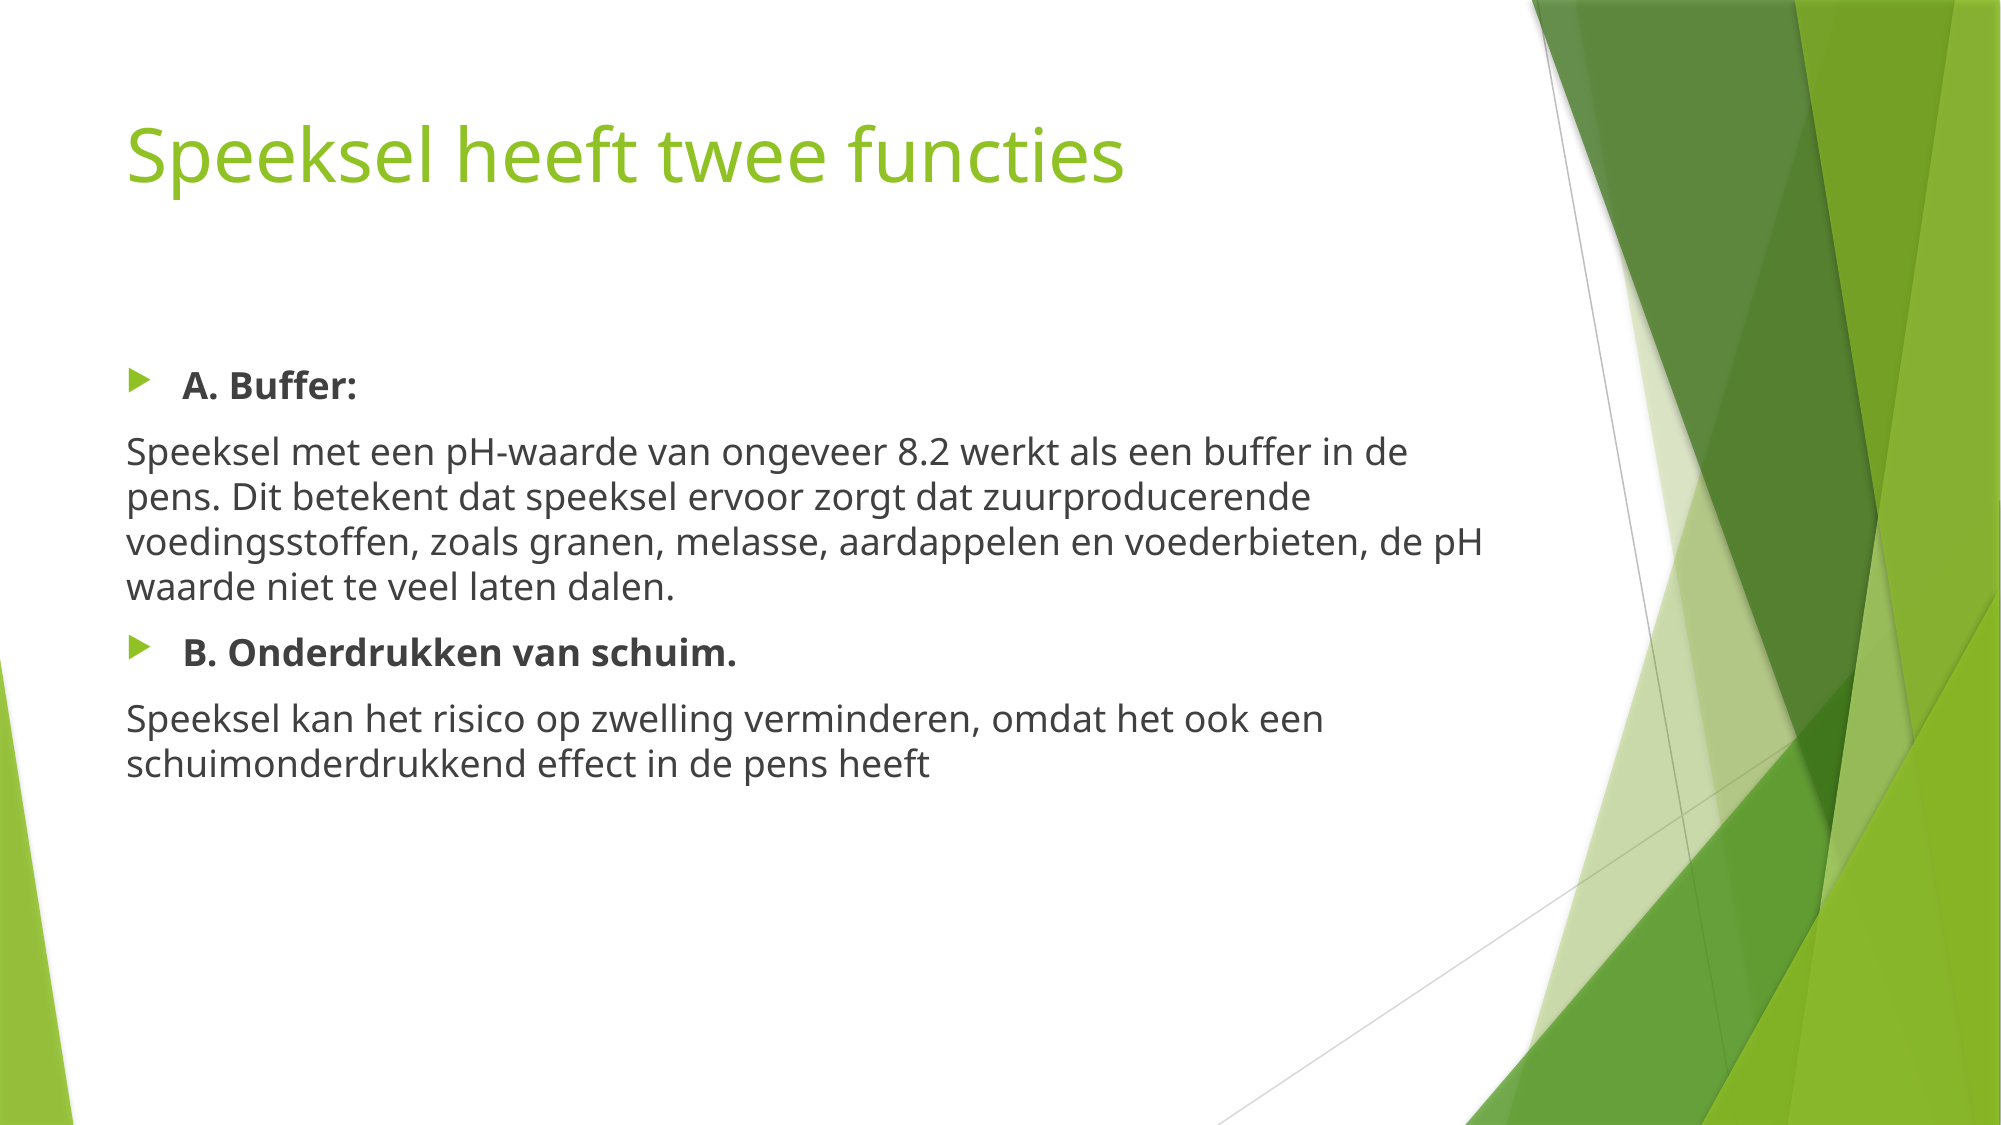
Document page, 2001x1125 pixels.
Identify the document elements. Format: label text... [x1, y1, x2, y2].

list A. Buffer: Speeksel met een pH-waarde van ongeveer 8.2 werkt als een buffer in de pens. Dit betekent dat speeksel ervoor zorgt dat zuurproducerende voedingsstoffen, zoals granen, melasse, aardappelen en voederbieten, de pH waarde niet te veel laten dalen. B. Onderdrukken van schuim. Speeksel kan het risico op zwelling verminderen, omdat het ook een schuimonderdrukkend effect in de pens heeft [111, 354, 1522, 992]
title Speeksel heeft twee functies [111, 99, 1522, 317]
